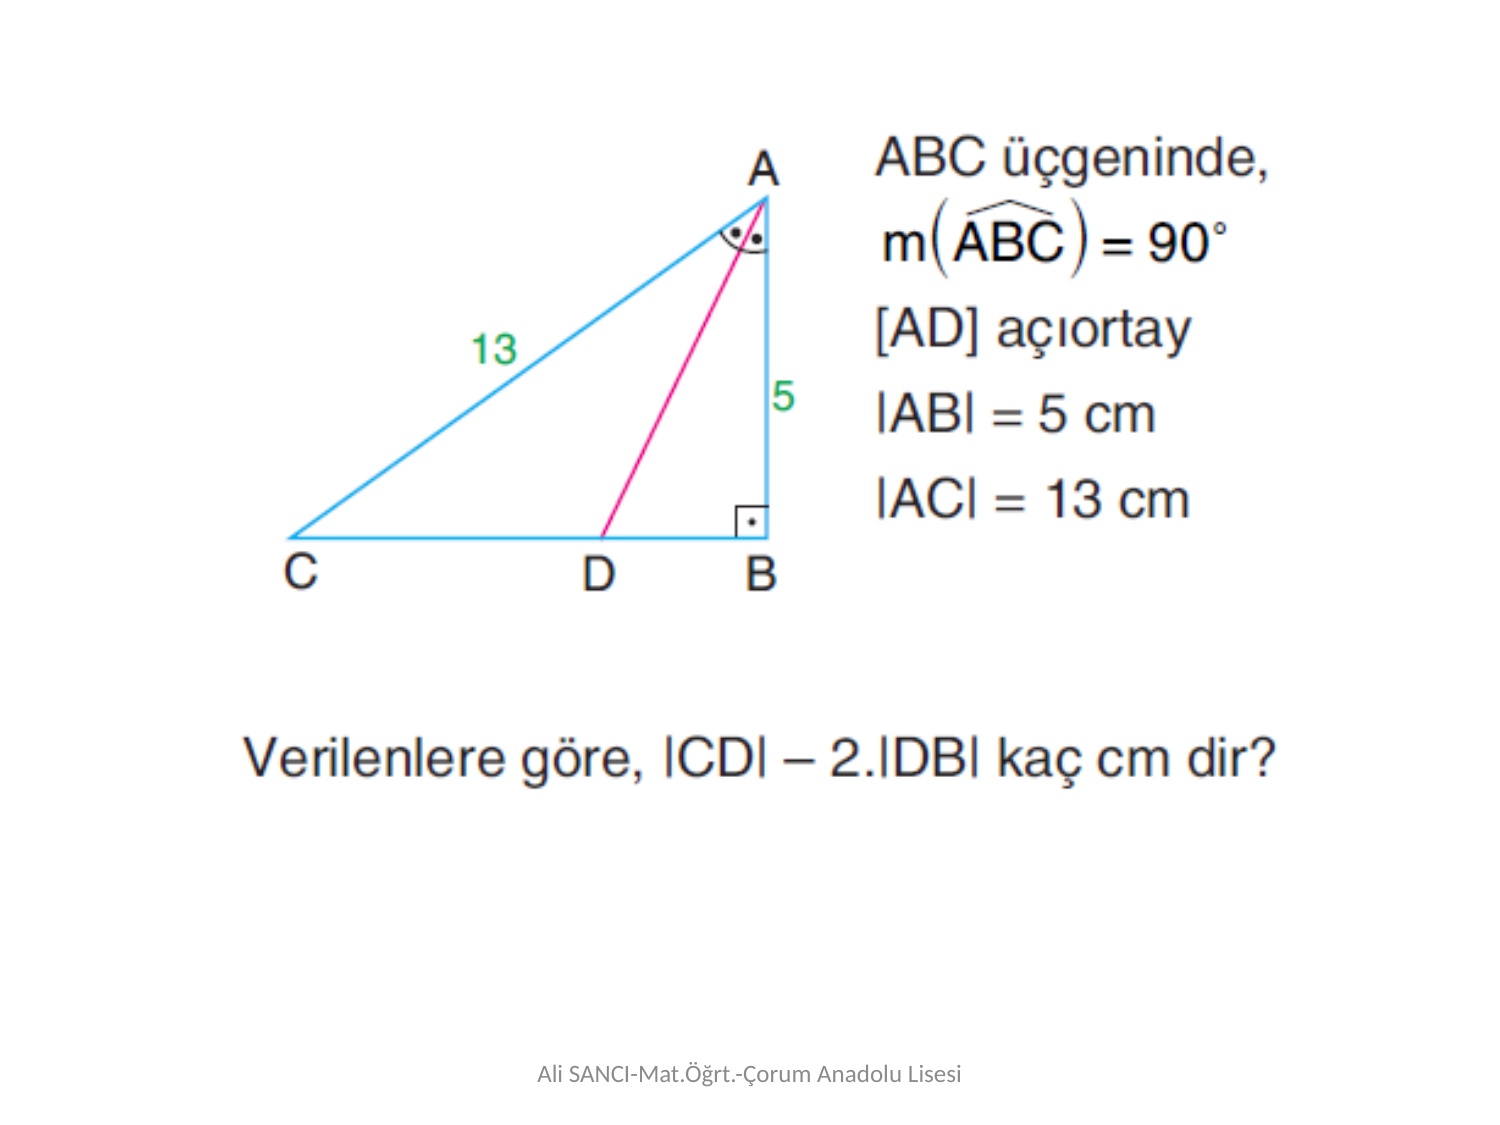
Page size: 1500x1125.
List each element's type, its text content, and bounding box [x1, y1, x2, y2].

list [218, 125, 1290, 799]
footer Ali SANCI-Mat.Öğrt.-Çorum Anadolu Lisesi [512, 1042, 988, 1103]
